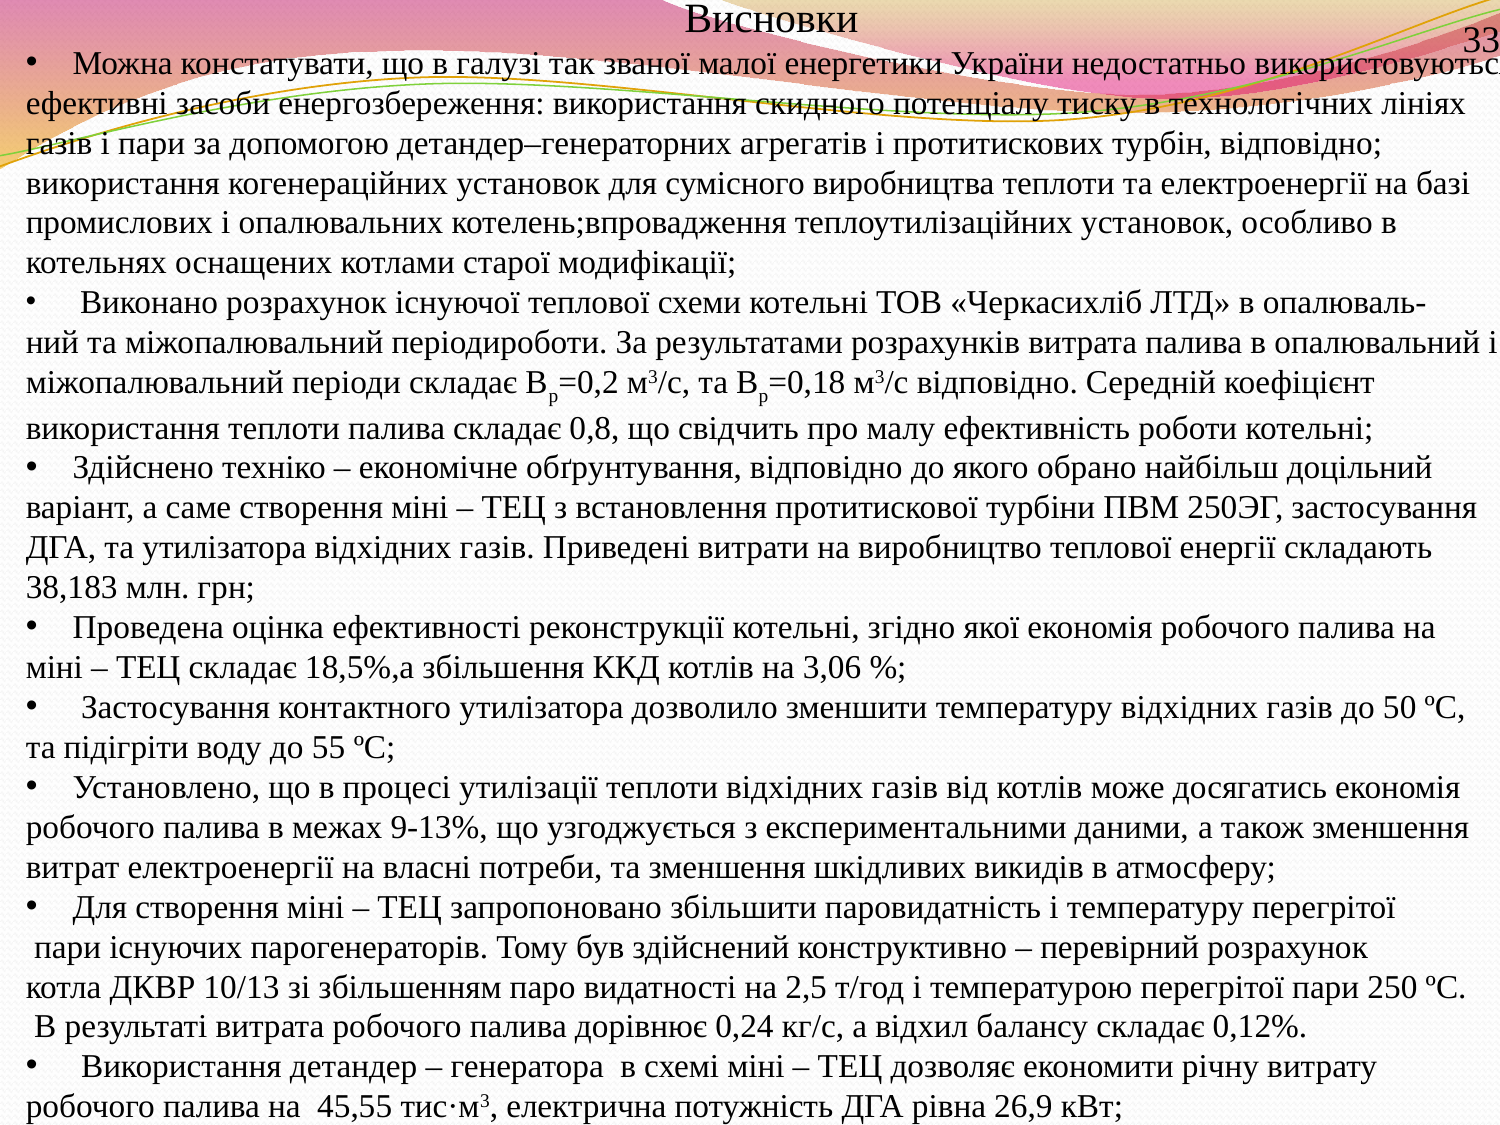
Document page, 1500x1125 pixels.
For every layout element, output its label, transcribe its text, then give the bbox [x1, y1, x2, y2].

text_box Висновки Можна констатувати, що в галузі так званої малої енергетики України недостатньо використовуються ефективні засоби енергозбереження: використання скидного потенціалу тиску в технологічних лініях газів і пари за допомогою детандер–генераторних агрегатів і протитискових турбін, відповідно; використання когенераційних установок для сумісного виробництва теплоти та електроенергії на базі промислових і опалювальних котелень;впровадження теплоутилізаційних установок, особливо в котельнях оснащених котлами старої модифікації; Виконано розрахунок існуючої теплової схеми котельні ТОВ «Черкасихліб ЛТД» в опалюваль- ний та міжопалювальний періодироботи. За результатами розрахунків витрата палива в опалювальний і міжопалювальний періоди складає Вр=0,2 м3/с, та Вр=0,18 м3/с відповідно. Середній коефіцієнт використання теплоти палива складає 0,8, що свідчить про малу ефективність роботи котельні; Здійснено техніко – економічне обґрунтування, відповідно до якого обрано найбільш доцільний варіант, а саме створення міні – ТЕЦ з встановлення протитискової турбіни ПВМ 250ЭГ, застосування ДГА, та утилізатора відхідних газів. Приведені витрати на виробництво теплової енергії складають 38,183 млн. грн; Проведена оцінка ефективності реконструкції котельні, згідно якої економія робочого палива на міні – ТЕЦ складає 18,5%,а збільшення ККД котлів на 3,06 %; Застосування контактного утилізатора дозволило зменшити температуру відхідних газів до 50 ºС, та підігріти воду до 55 ºС; Установлено, що в процесі утилізації теплоти відхідних газів від котлів може досягатись економія робочого палива в межах 9-13%, що узгоджується з експериментальними даними, а також зменшення витрат електроенергії на власні потреби, та зменшення шкідливих викидів в атмосферу; Для створення міні – ТЕЦ запропоновано збільшити паровидатність і температуру перегрітої пари існуючих парогенераторів. Тому був здійснений конструктивно – перевірний розрахунок котла ДКВР 10/13 зі збільшенням паро видатності на 2,5 т/год і температурою перегрітої пари 250 ºС. В результаті витрата робочого палива дорівнює 0,24 кг/с, а відхил балансу складає 0,12%. Використання детандер – генератора в схемі міні – ТЕЦ дозволяє економити річну витрату робочого палива на 45,55 тис·м3, електрична потужність ДГА рівна 26,9 кВт; [11, 0, 1500, 1125]
slide_number 33 [1374, 0, 1500, 60]
